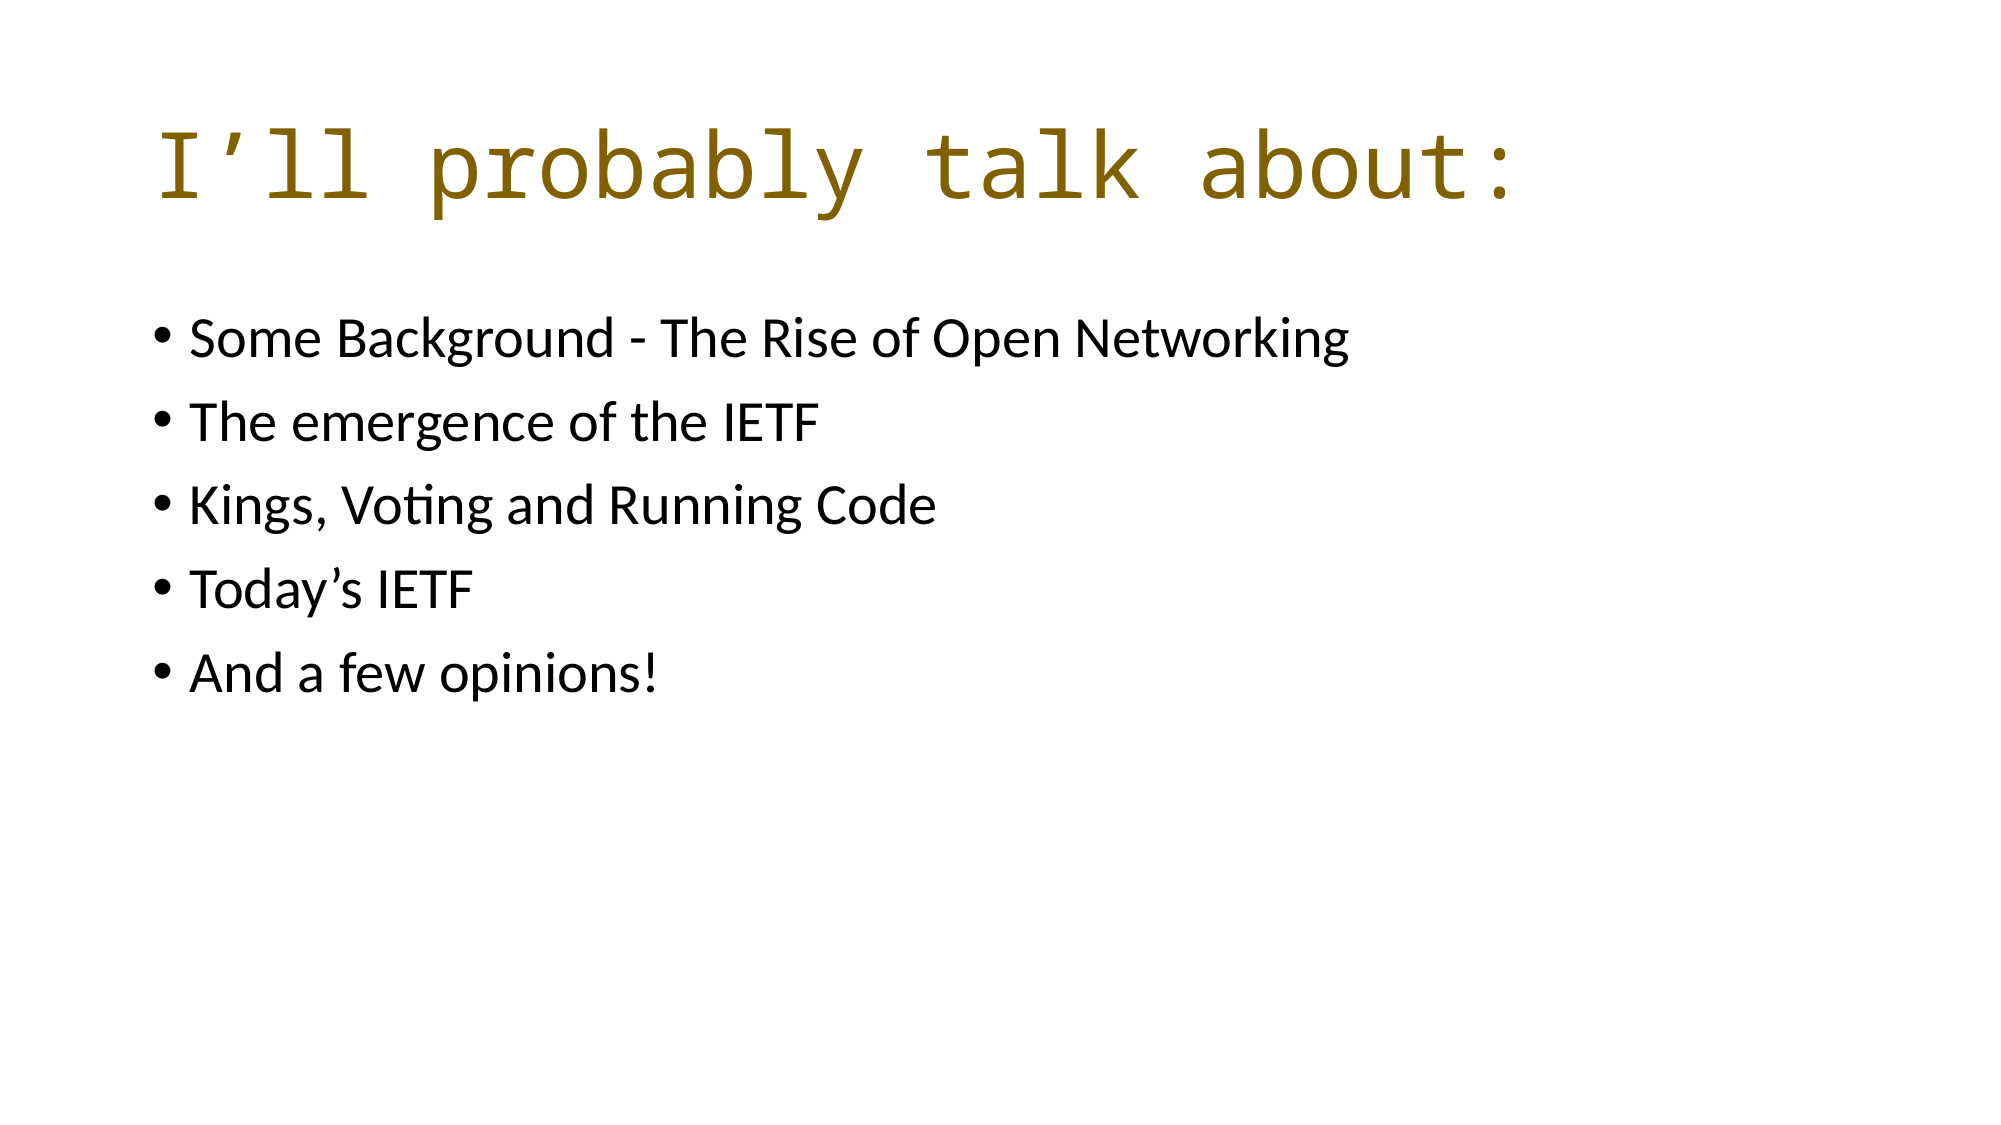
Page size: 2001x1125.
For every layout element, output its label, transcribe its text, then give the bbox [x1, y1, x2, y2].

title I’ll probably talk about: [137, 59, 1863, 278]
list Some Background - The Rise of Open Networking The emergence of the IETF Kings, Voting and Running Code Today’s IETF And a few opinions! [137, 299, 1863, 1014]
